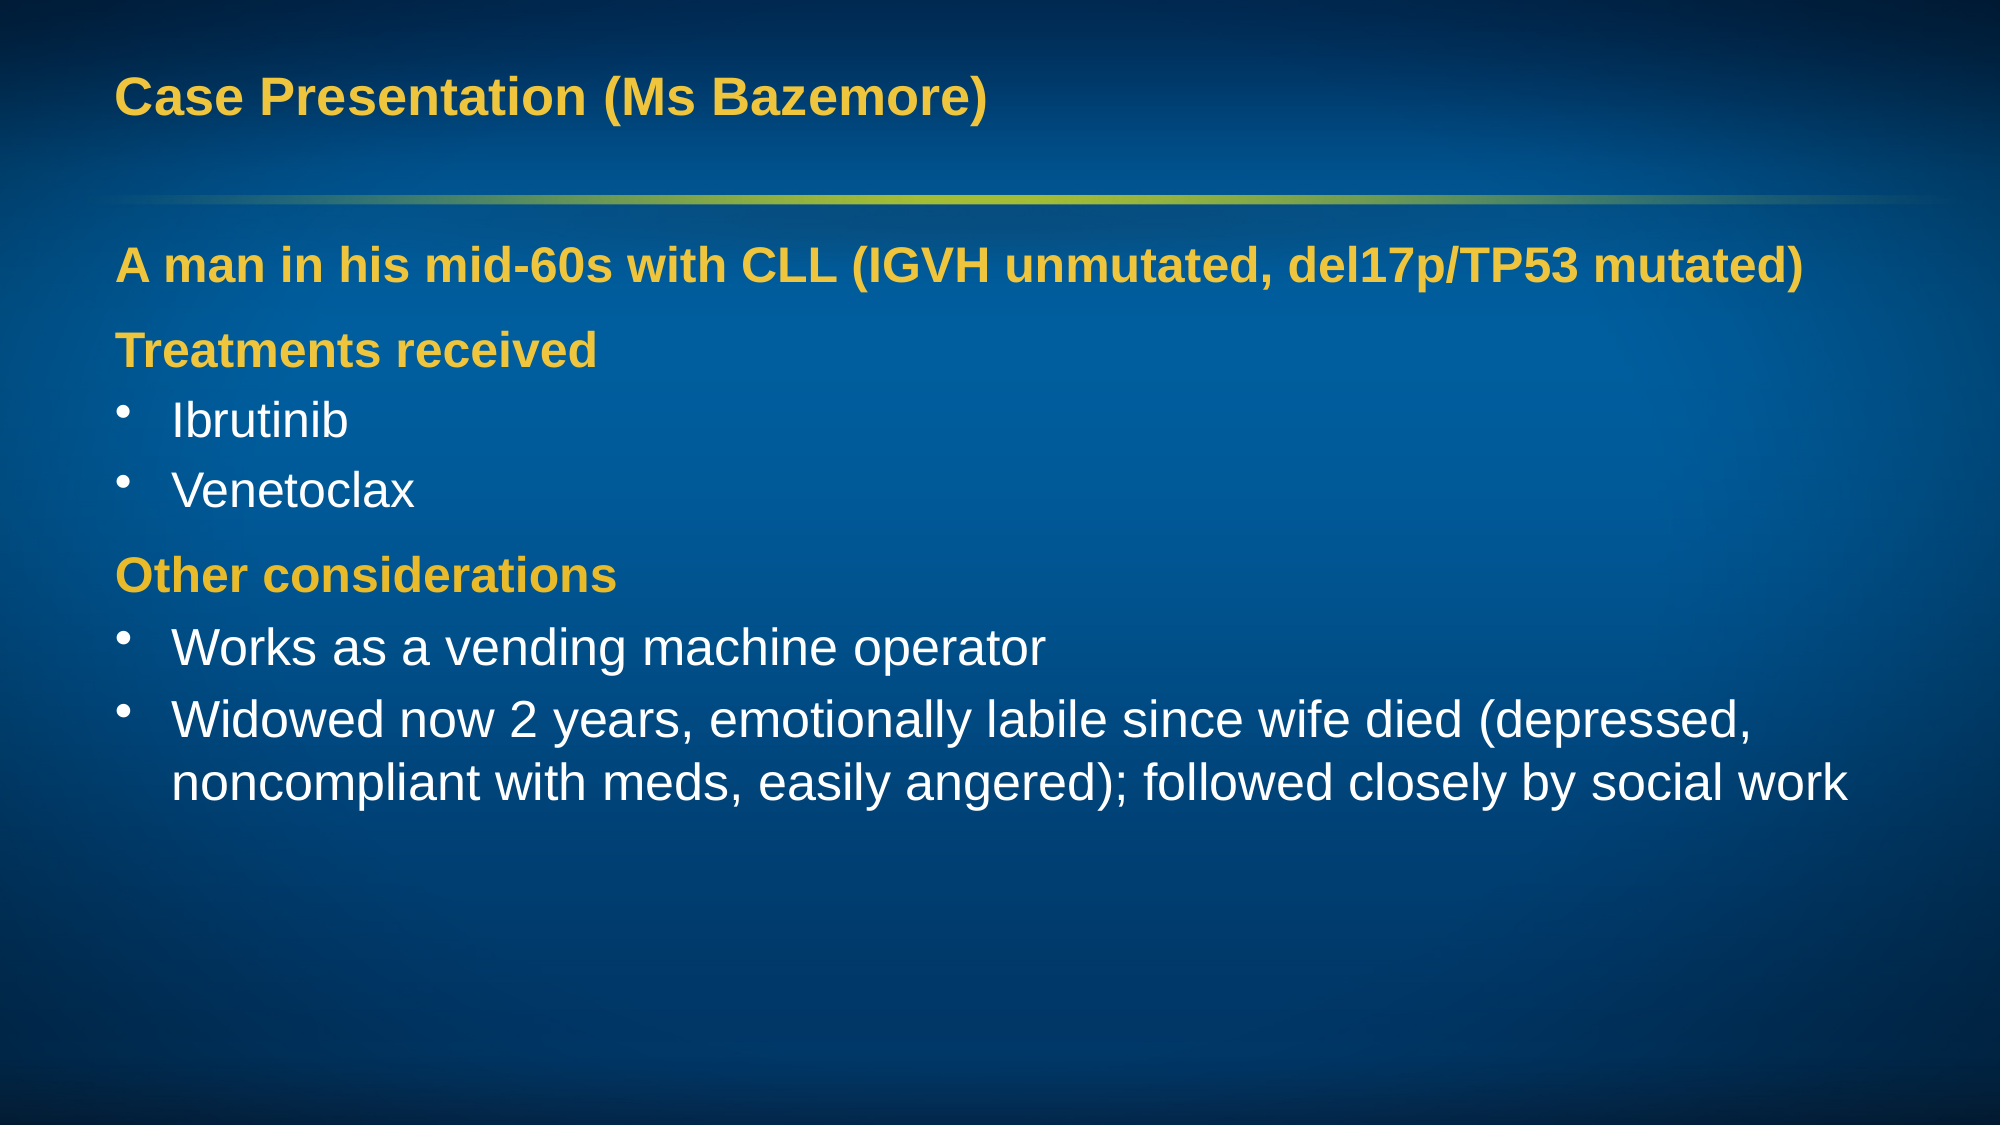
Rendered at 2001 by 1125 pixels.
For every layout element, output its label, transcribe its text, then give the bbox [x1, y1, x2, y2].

list A man in his mid-60s with CLL (IGVH unmutated, del17p/TP53 mutated) Treatments received Ibrutinib Venetoclax Other considerations Works as a vending machine operator Widowed now 2 years, emotionally labile since wife died (depressed, noncompliant with meds, easily angered); followed closely by social work [99, 224, 1900, 1050]
picture [0, 0, 2000, 1125]
title Case Presentation (Ms Bazemore) [99, 0, 1900, 188]
